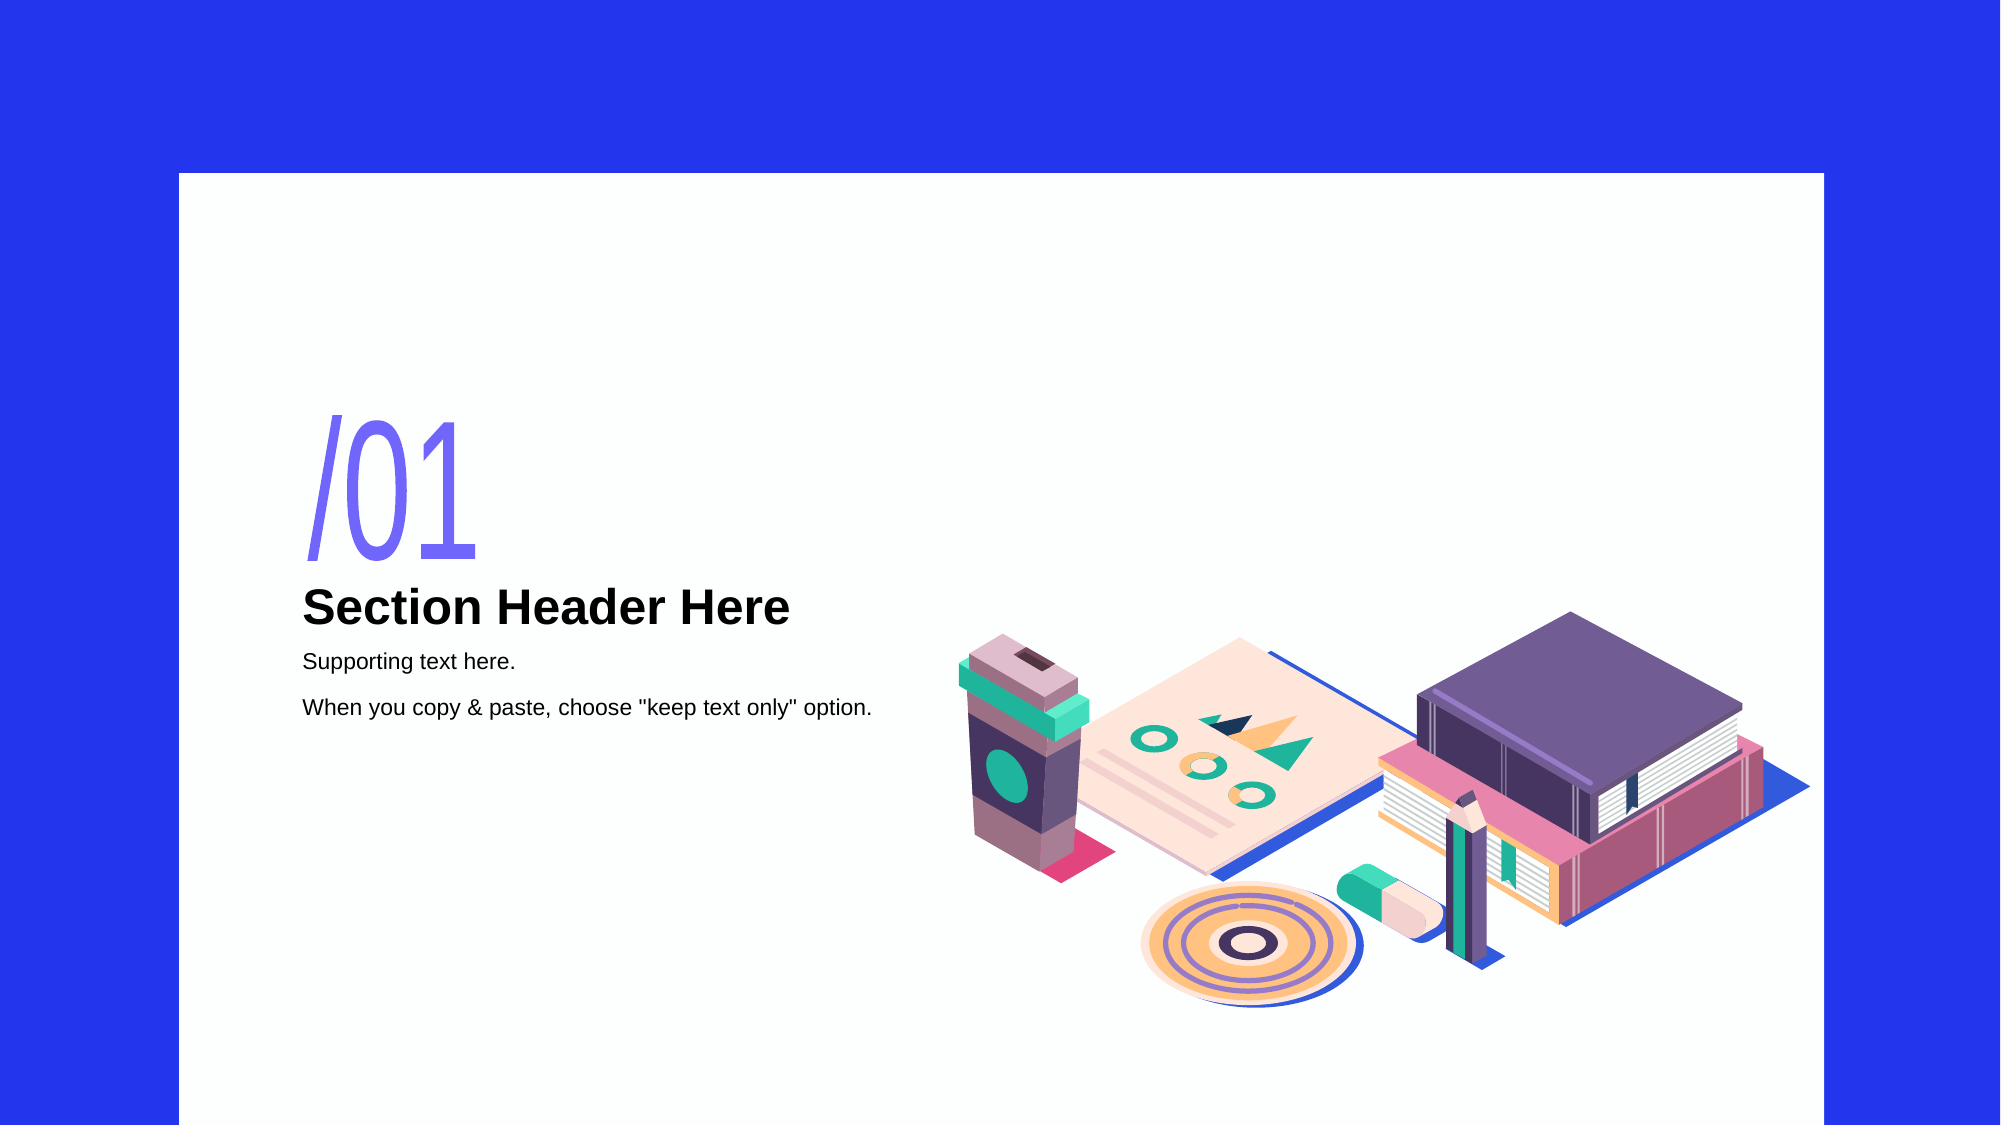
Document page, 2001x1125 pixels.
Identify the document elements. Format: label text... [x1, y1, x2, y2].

list Supporting text here. When you copy & paste, choose "keep text only" option. [287, 642, 1177, 810]
title Section Header Here [287, 495, 1177, 642]
